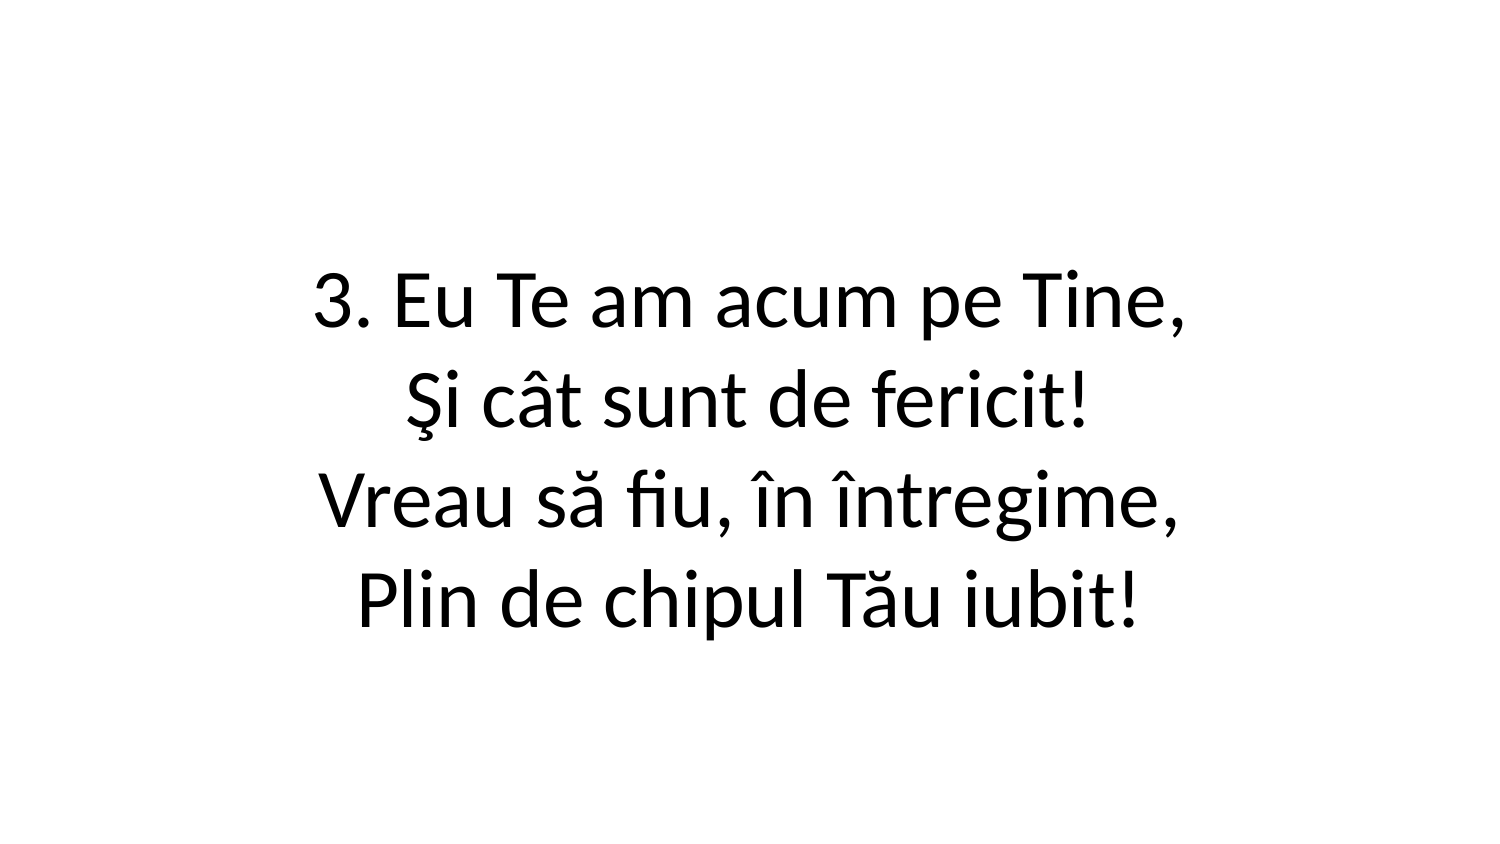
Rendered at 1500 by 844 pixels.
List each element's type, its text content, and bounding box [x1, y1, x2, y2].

text_box 3. Eu Te am acum pe Tine, Şi cât sunt de fericit! Vreau să fiu, în întregime, Plin de chipul Tău iubit! [296, 192, 1204, 652]
